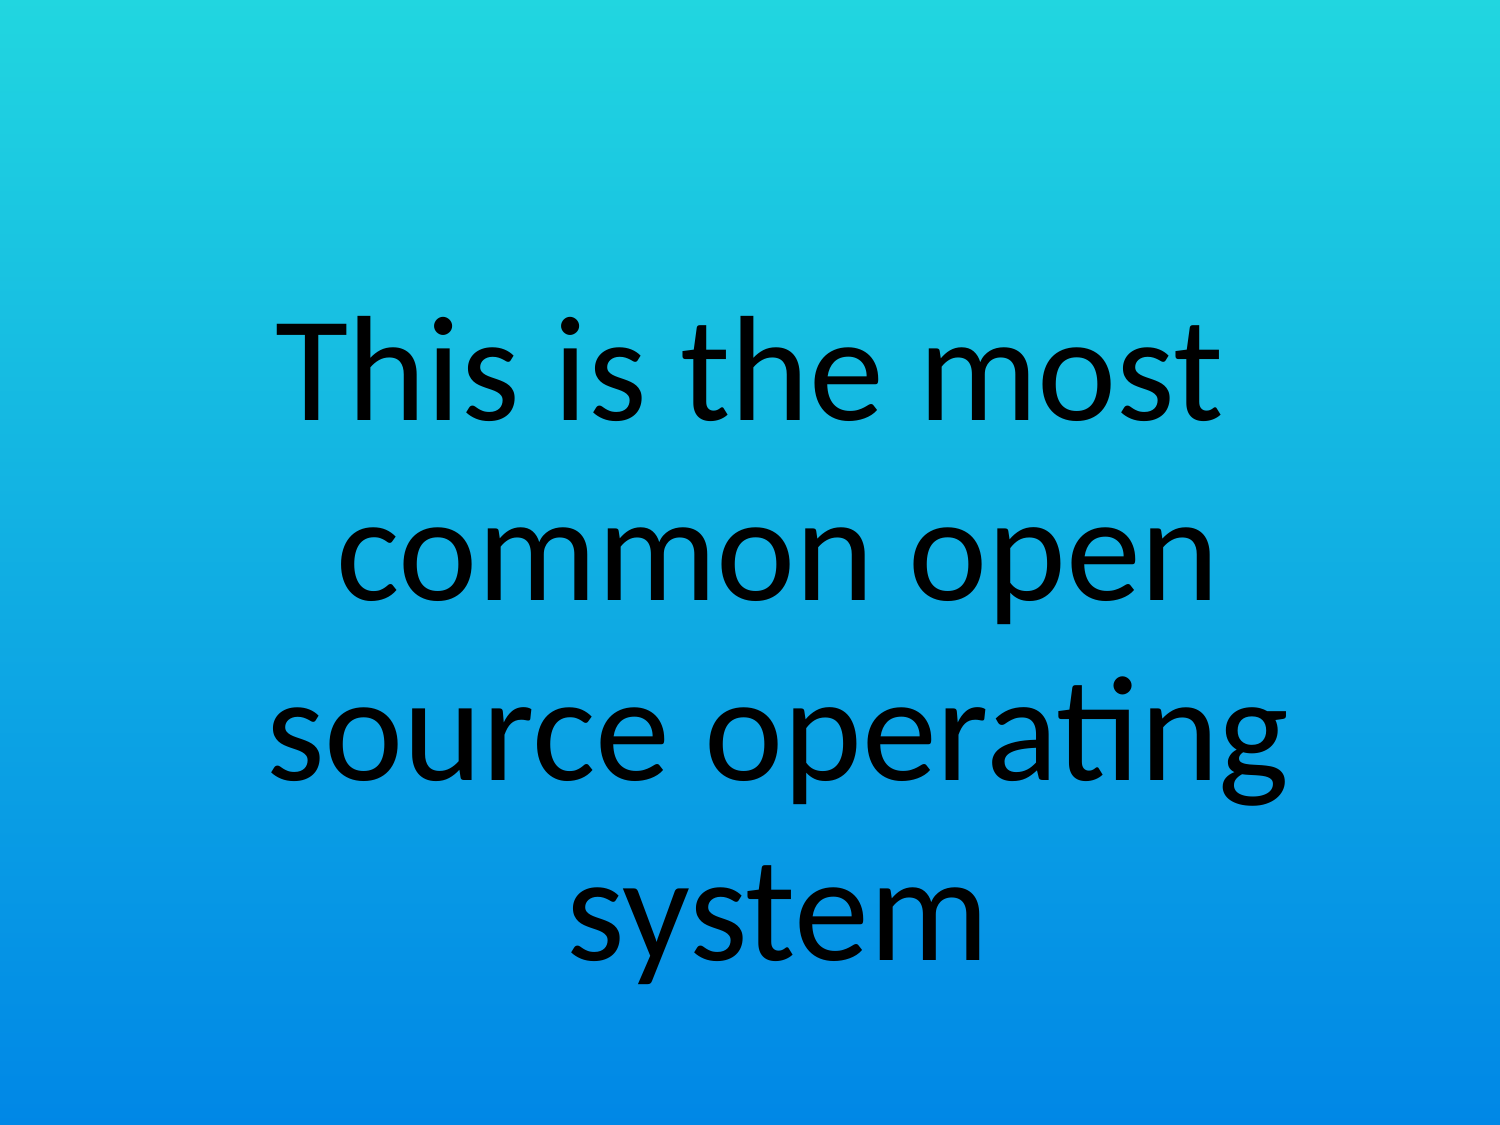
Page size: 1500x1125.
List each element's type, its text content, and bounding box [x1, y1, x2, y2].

list This is the most common open source operating system [75, 262, 1425, 1005]
